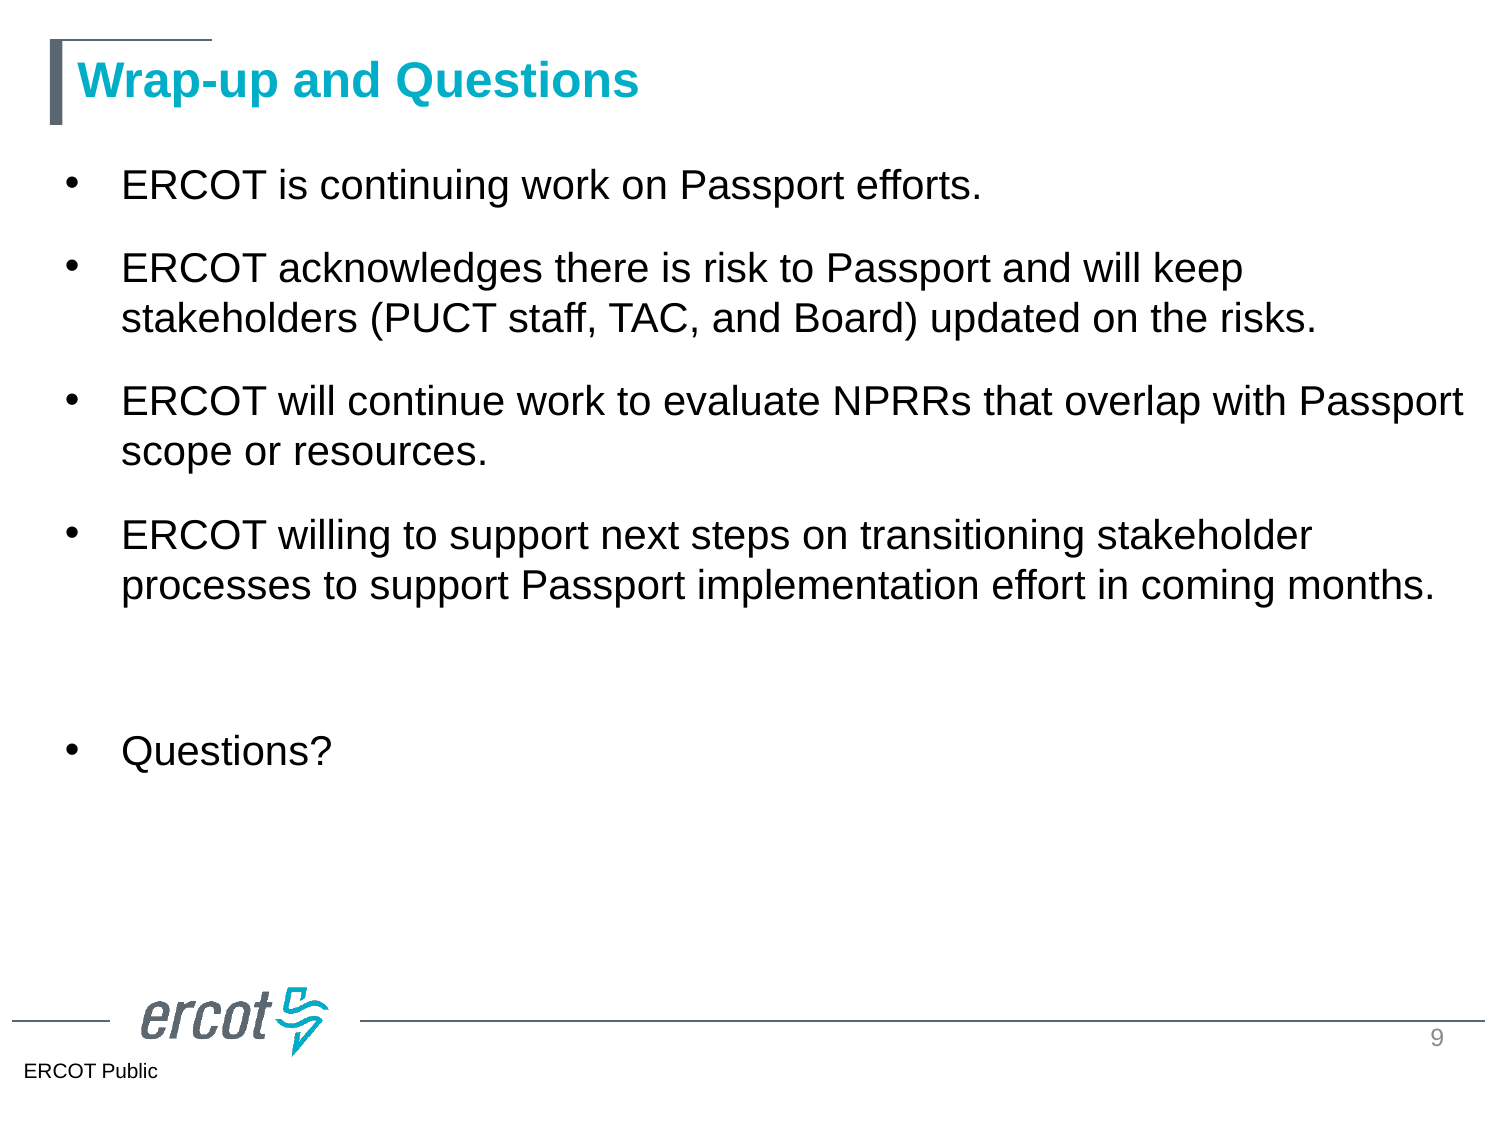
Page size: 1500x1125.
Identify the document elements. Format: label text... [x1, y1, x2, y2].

picture [137, 988, 332, 1059]
title Wrap-up and Questions [62, 39, 1450, 134]
slide_number 9 [1387, 1012, 1488, 1062]
list ERCOT is continuing work on Passport efforts. ERCOT acknowledges there is risk to Passport and will keep stakeholders (PUCT staff, TAC, and Board) updated on the risks. ERCOT will continue work to evaluate NPRRs that overlap with Passport scope or resources. ERCOT willing to support next steps on transitioning stakeholder processes to support Passport implementation effort in coming months. Questions? [50, 149, 1488, 988]
